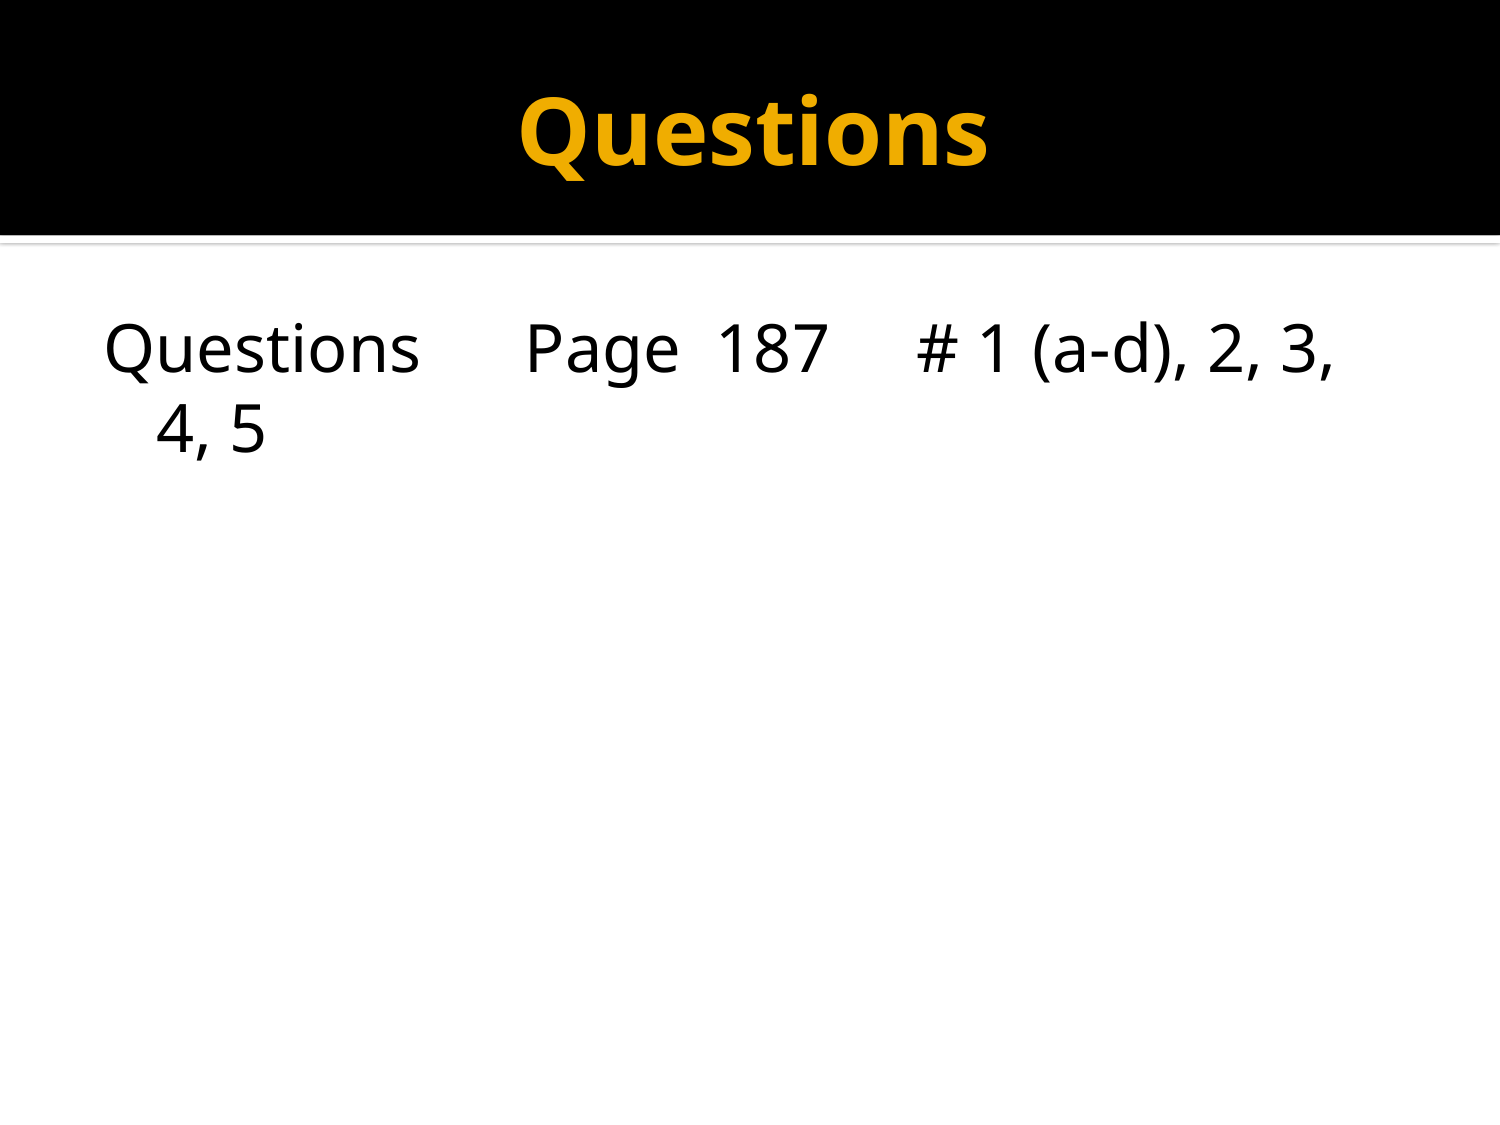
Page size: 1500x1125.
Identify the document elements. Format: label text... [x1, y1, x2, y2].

title Questions [75, 25, 1425, 231]
list Questions Page 187 # 1 (a-d), 2, 3, 4, 5 [75, 291, 1425, 1050]
